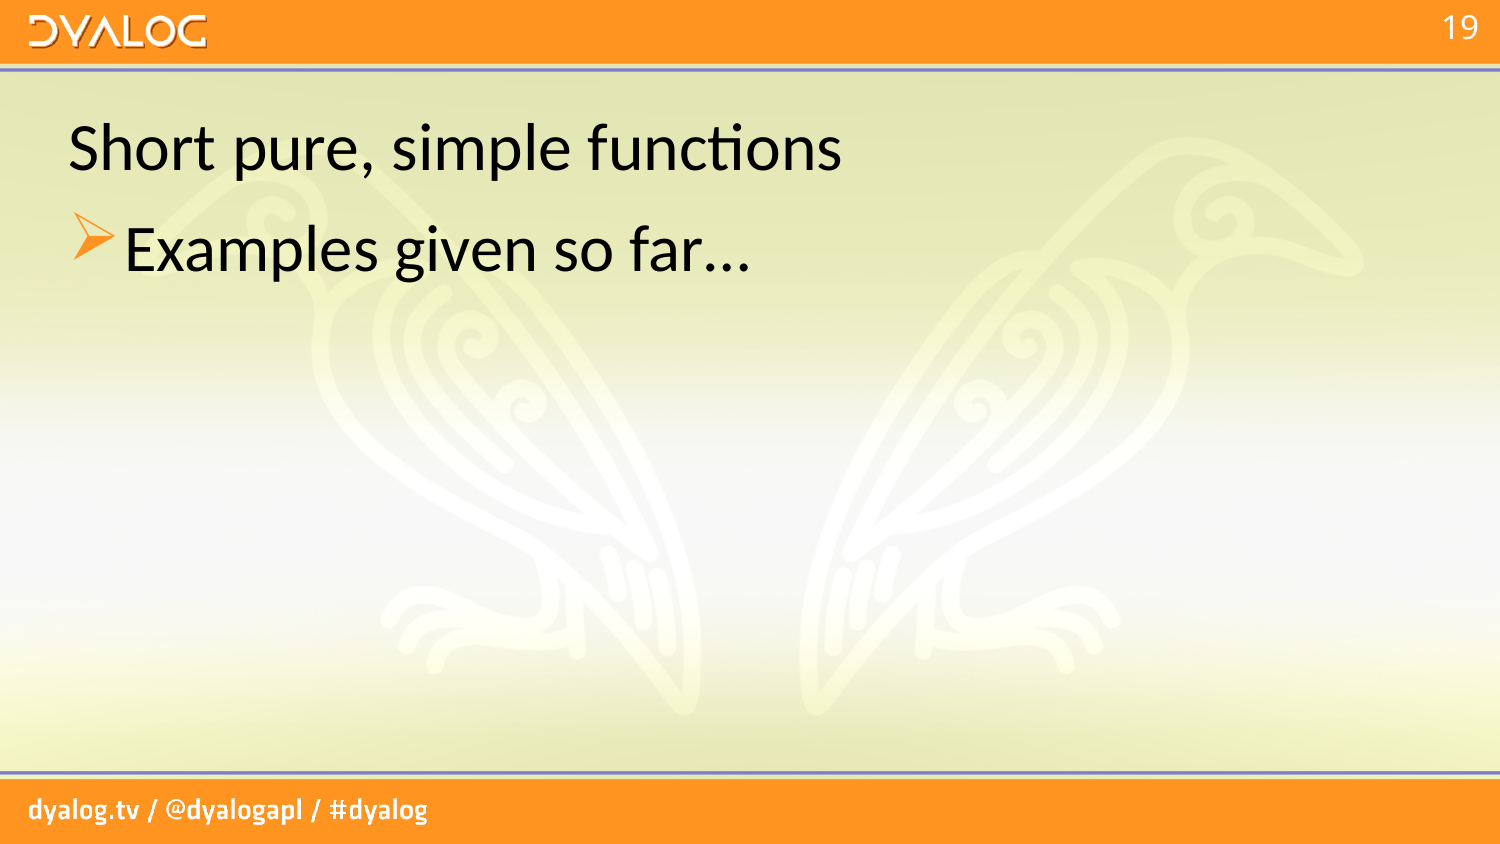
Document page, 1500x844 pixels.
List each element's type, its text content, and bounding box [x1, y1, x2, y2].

list Examples given so far… [53, 196, 1425, 754]
picture [0, 0, 1500, 844]
title Short pure, simple functions [53, 94, 1425, 192]
